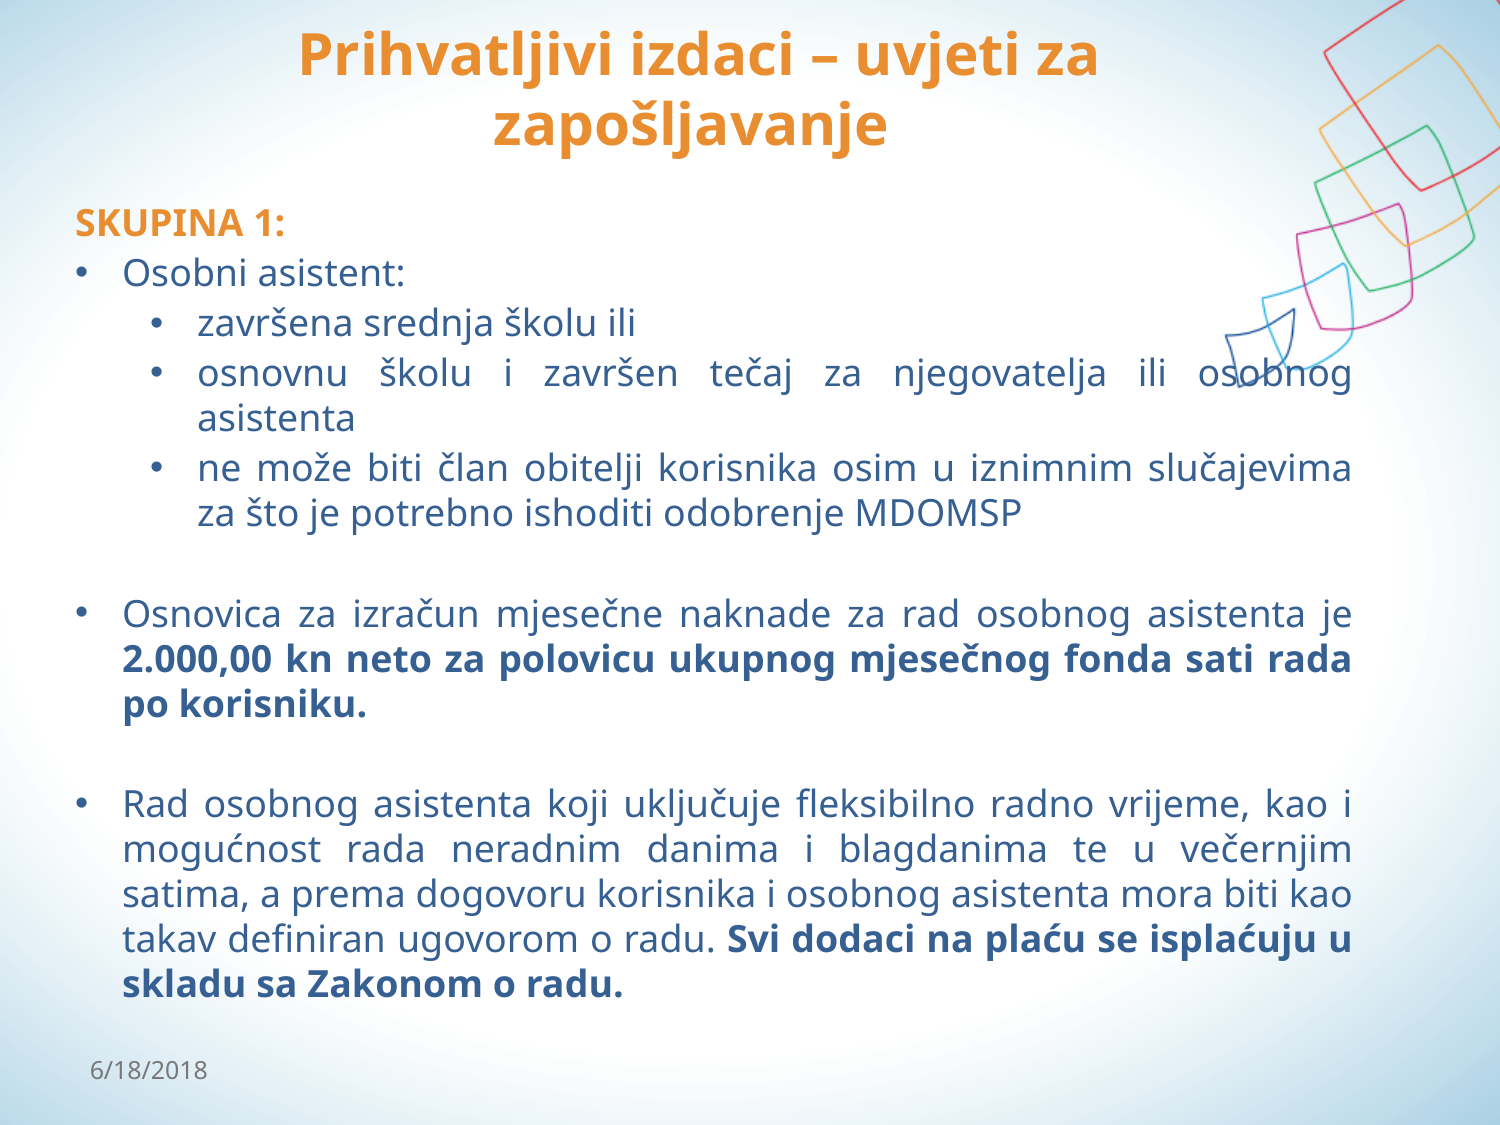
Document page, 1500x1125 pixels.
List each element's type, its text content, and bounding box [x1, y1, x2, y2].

text_box SKUPINA 1: Osobni asistent: završena srednja školu ili osnovnu školu i završen tečaj za njegovatelja ili osobnog asistenta ne može biti član obitelji korisnika osim u iznimnim slučajevima za što je potrebno ishoditi odobrenje MDOMSP Osnovica za izračun mjesečne naknade za rad osobnog asistenta je 2.000,00 kn neto za polovicu ukupnog mjesečnog fonda sati rada po korisniku. Rad osobnog asistenta koji uključuje fleksibilno radno vrijeme, kao i mogućnost rada neradnim danima i blagdanima te u večernjim satima, a prema dogovoru korisnika i osobnog asistenta mora biti kao takav definiran ugovorom o radu. Svi dodaci na plaću se isplaćuju u skladu sa Zakonom o radu. [60, 191, 1369, 1046]
title Prihvatljivi izdaci – uvjeti za zapošljavanje [105, 0, 1293, 182]
